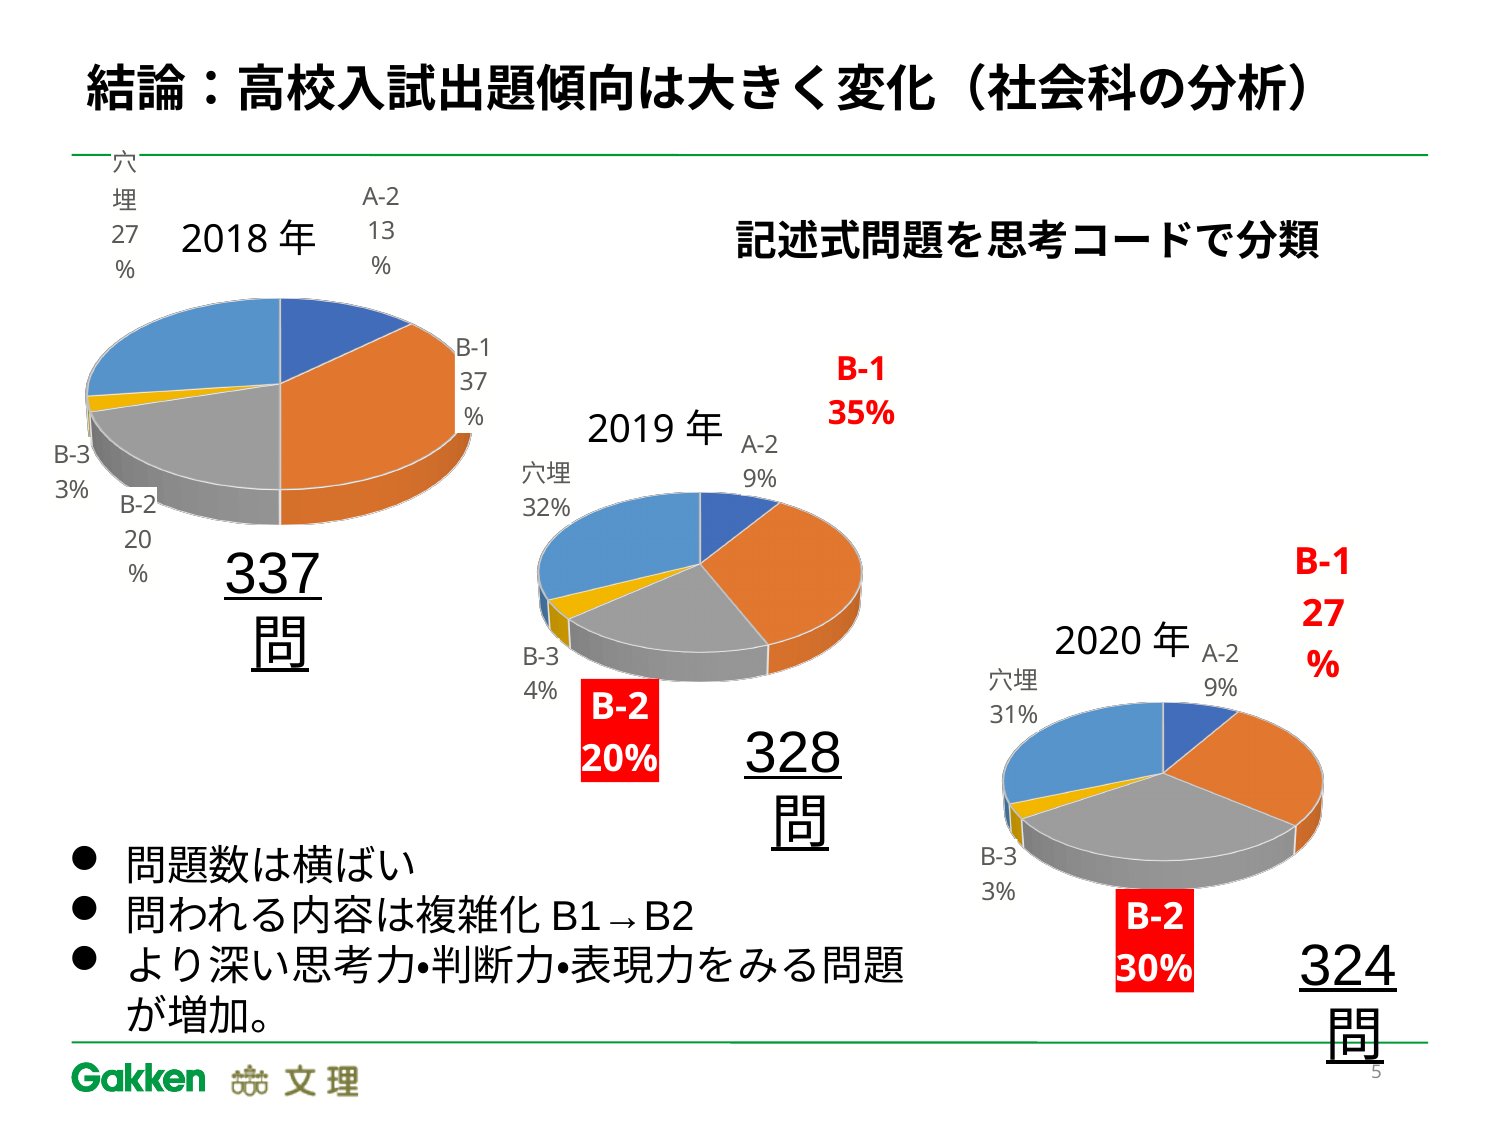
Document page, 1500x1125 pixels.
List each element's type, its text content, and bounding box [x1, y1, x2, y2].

text_box 問題数は横ばい 問われる内容は複雑化B1→B2 より深い思考力・判断力・表現力をみる問題が増加。 [54, 831, 957, 1047]
picture [71, 1062, 205, 1092]
text_box 337問 [181, 591, 379, 683]
picture [225, 1064, 379, 1099]
text_box 328問 [701, 793, 899, 831]
title 結論：高校入試出題傾向は大きく変化（社会科の分析） [71, 37, 1393, 143]
slide_number 5 [1059, 1042, 1397, 1103]
text_box 記述式問題を思考コードで分類 [633, 206, 1422, 272]
chart [26, 126, 1443, 1002]
text_box 324問 [1256, 919, 1454, 1075]
